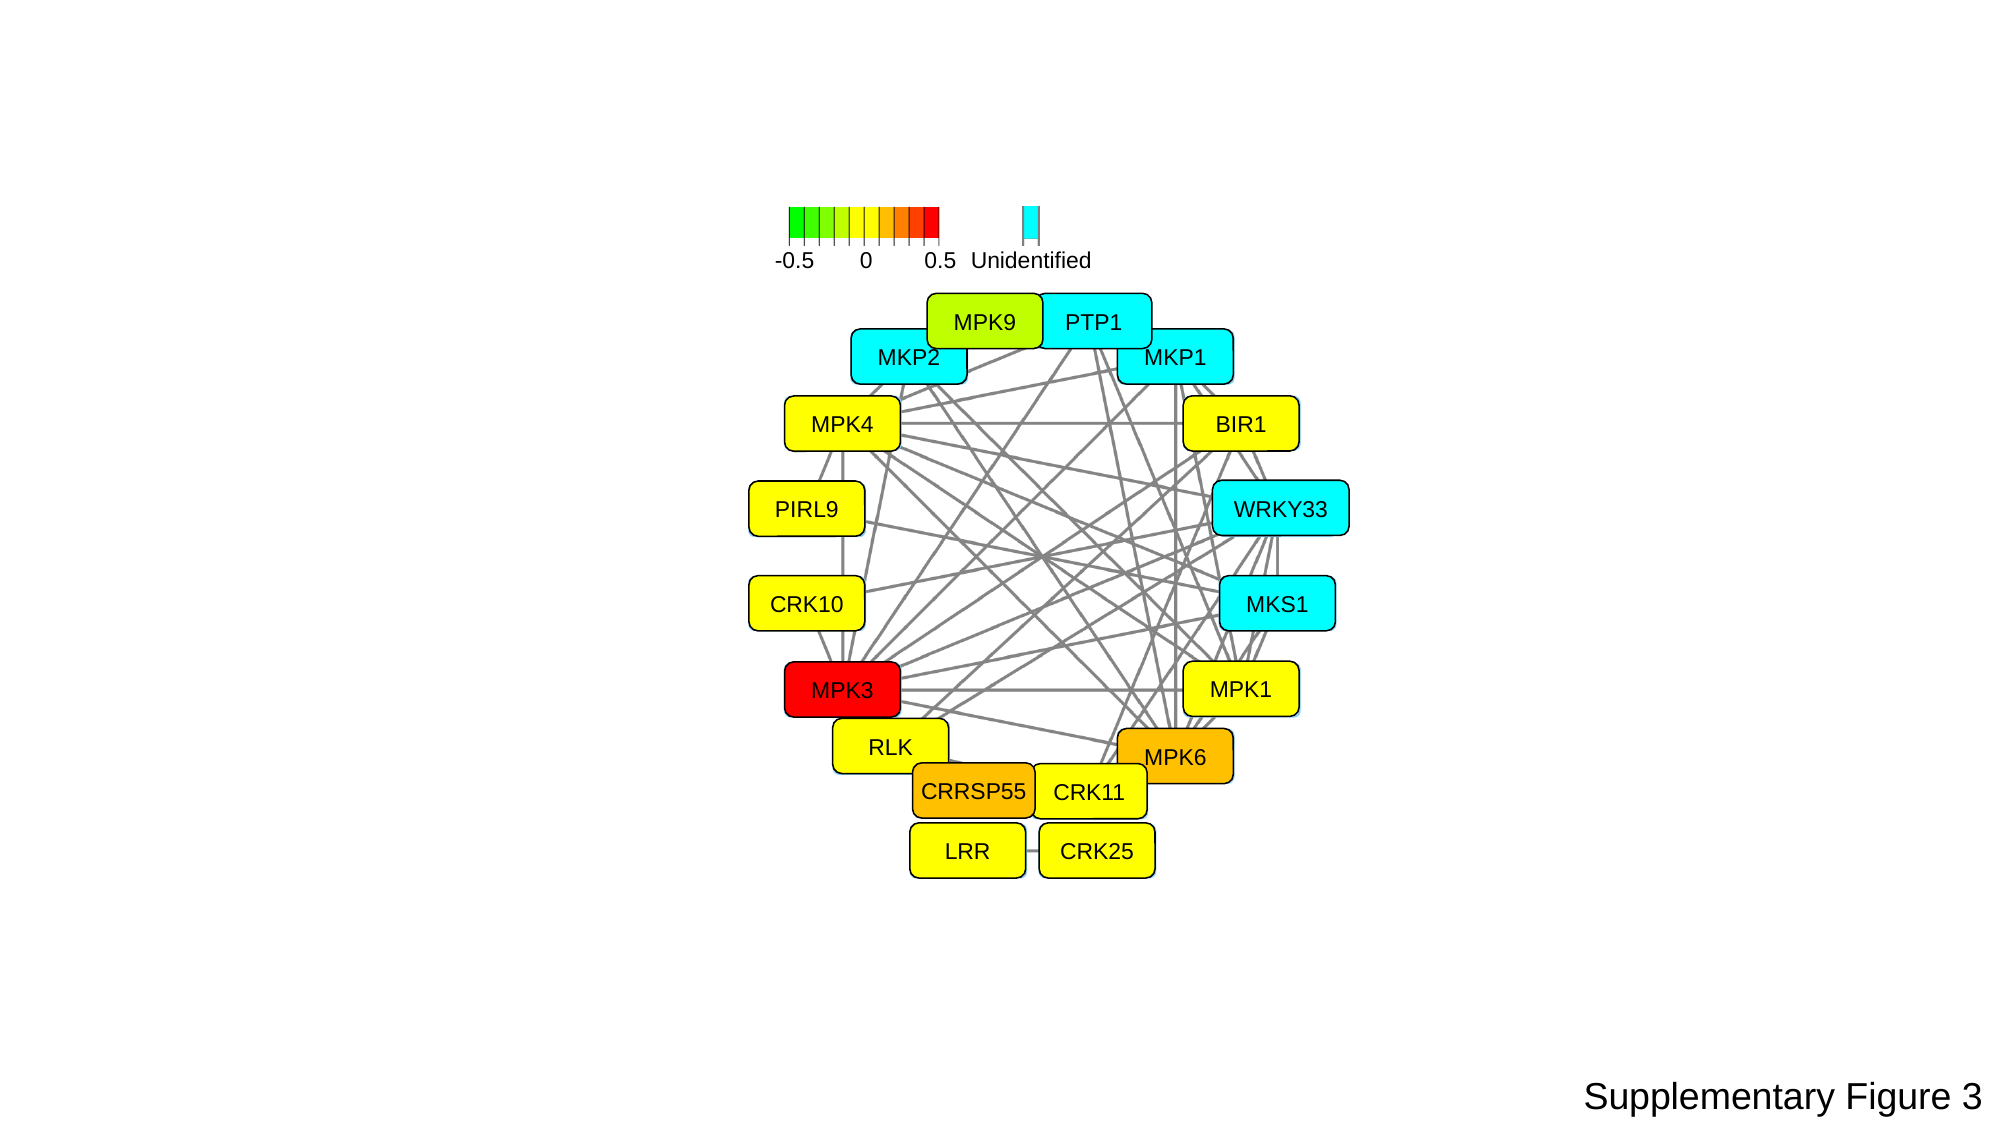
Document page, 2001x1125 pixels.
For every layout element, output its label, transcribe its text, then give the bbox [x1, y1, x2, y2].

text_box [735, 200, 1350, 883]
text_box Supplementary Figure 3 [1564, 1064, 1998, 1125]
